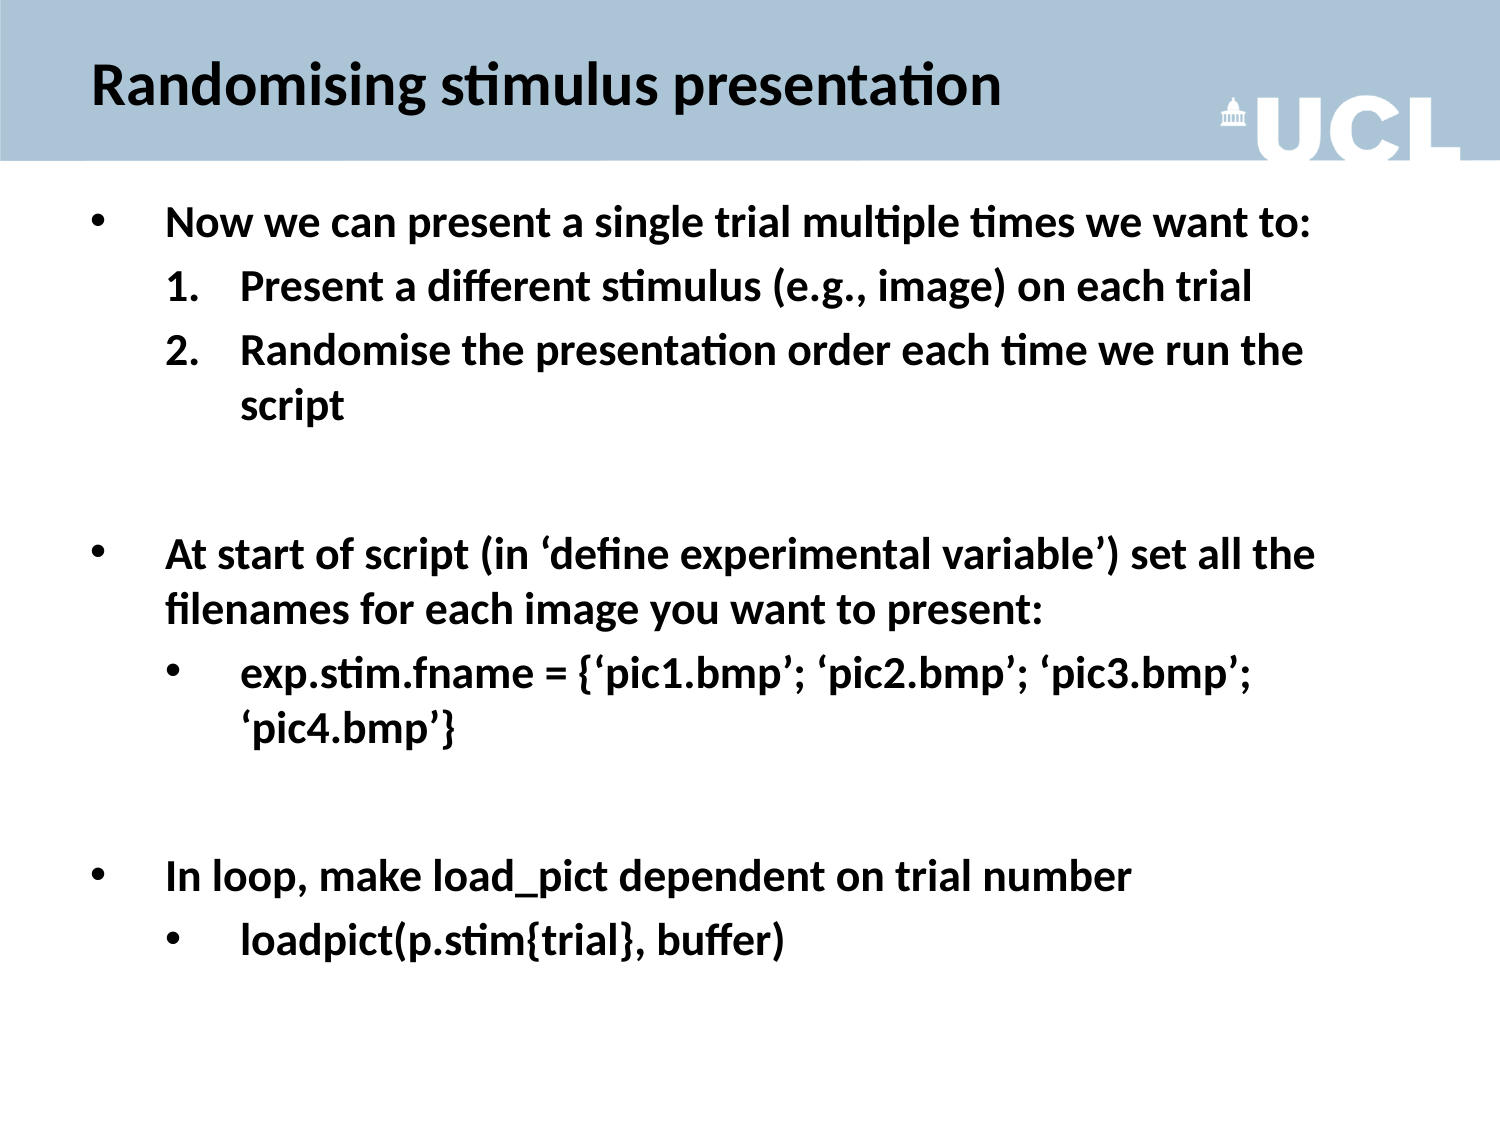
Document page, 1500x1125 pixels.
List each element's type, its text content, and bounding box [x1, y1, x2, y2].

picture [0, 0, 1500, 161]
title Randomising stimulus presentation [76, 9, 1189, 152]
list Now we can present a single trial multiple times we want to: Present a different stimulus (e.g., image) on each trial Randomise the presentation order each time we run the script At start of script (in ‘define experimental variable’) set all the filenames for each image you want to present: exp.stim.fname = {‘pic1.bmp’; ‘pic2.bmp’; ‘pic3.bmp’; ‘pic4.bmp’} In loop, make load_pict dependent on trial number loadpict(p.stim{trial}, buffer) [75, 184, 1425, 1083]
